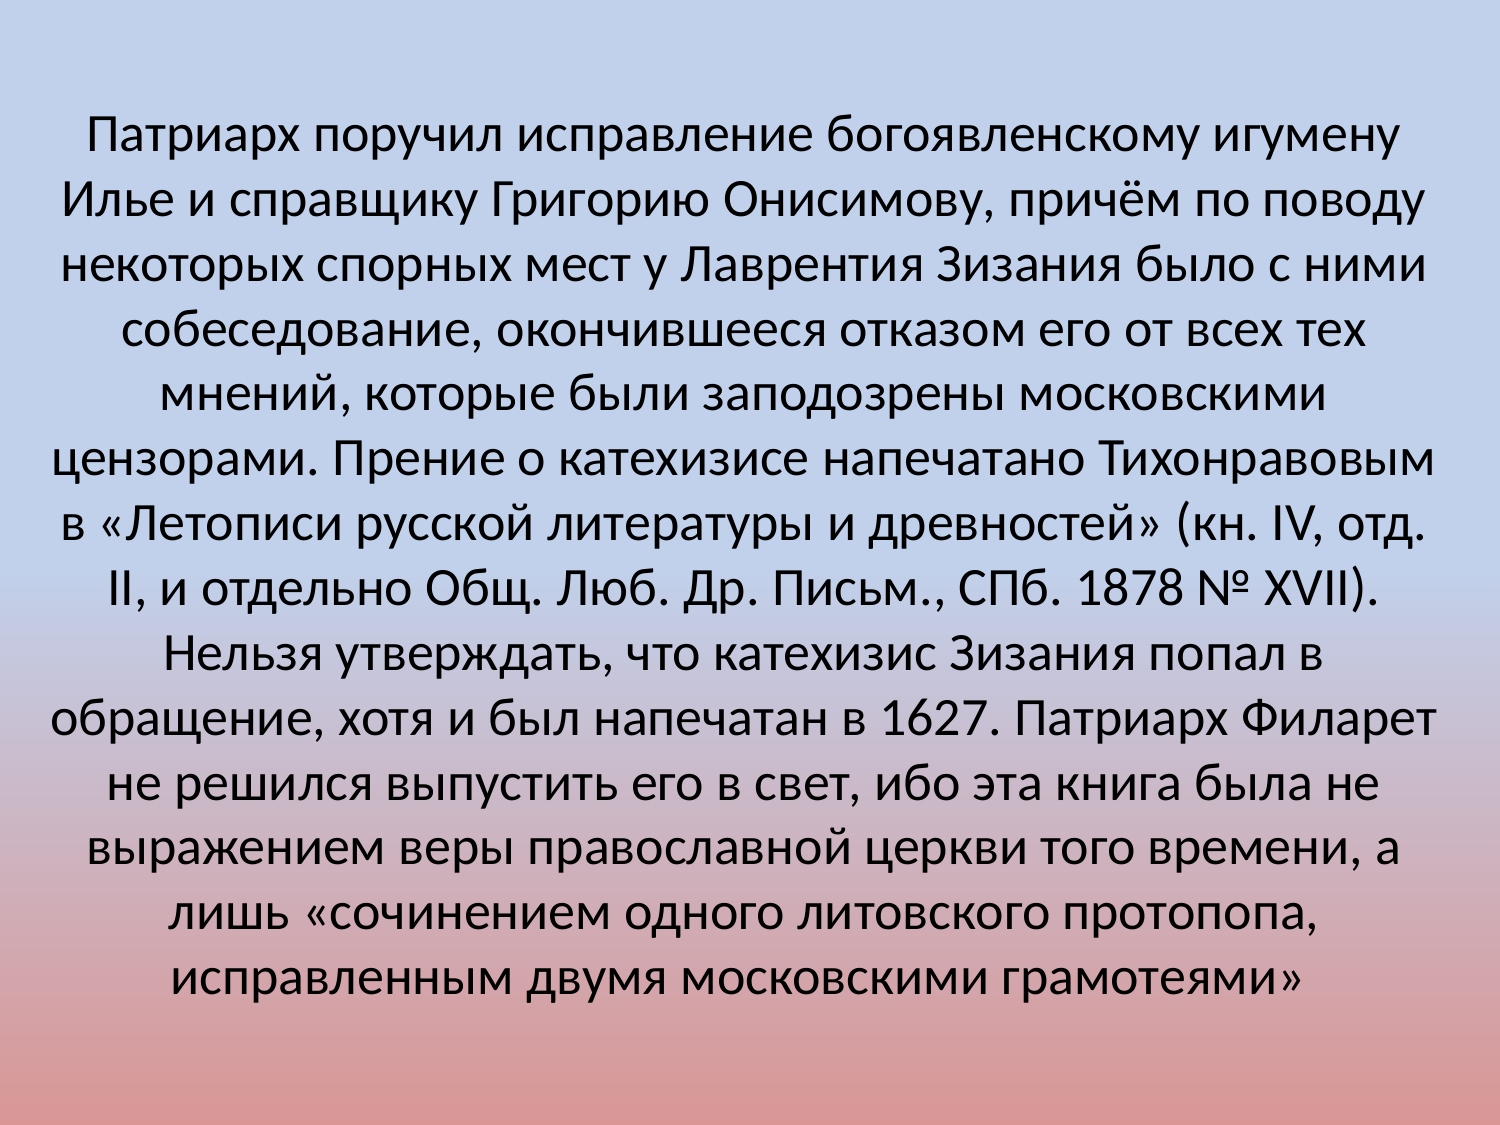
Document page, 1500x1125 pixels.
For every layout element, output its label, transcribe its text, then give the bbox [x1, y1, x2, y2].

subtitle Патриарх поручил исправление богоявленскому игумену Илье и справщику Григорию Онисимову, причём по поводу некоторых спорных мест у Лаврентия Зизания было с ними собеседование, окончившееся отказом его от всех тех мнений, которые были заподозрены московскими цензорами. Прение о катехизисе напечатано Тихонравовым в «Летописи русской литературы и древностей» (кн. IV, отд. II, и отдельно Общ. Люб. Др. Письм., СПб. 1878 № XVII). Нельзя утверждать, что катехизис Зизания попал в обращение, хотя и был напечатан в 1627. Патриарх Филарет не решился выпустить его в свет, ибо эта книга была не выражением веры православной церкви того времени, а лишь «сочинением одного литовского протопопа, исправленным двумя московскими грамотеями» [29, 90, 1459, 1059]
